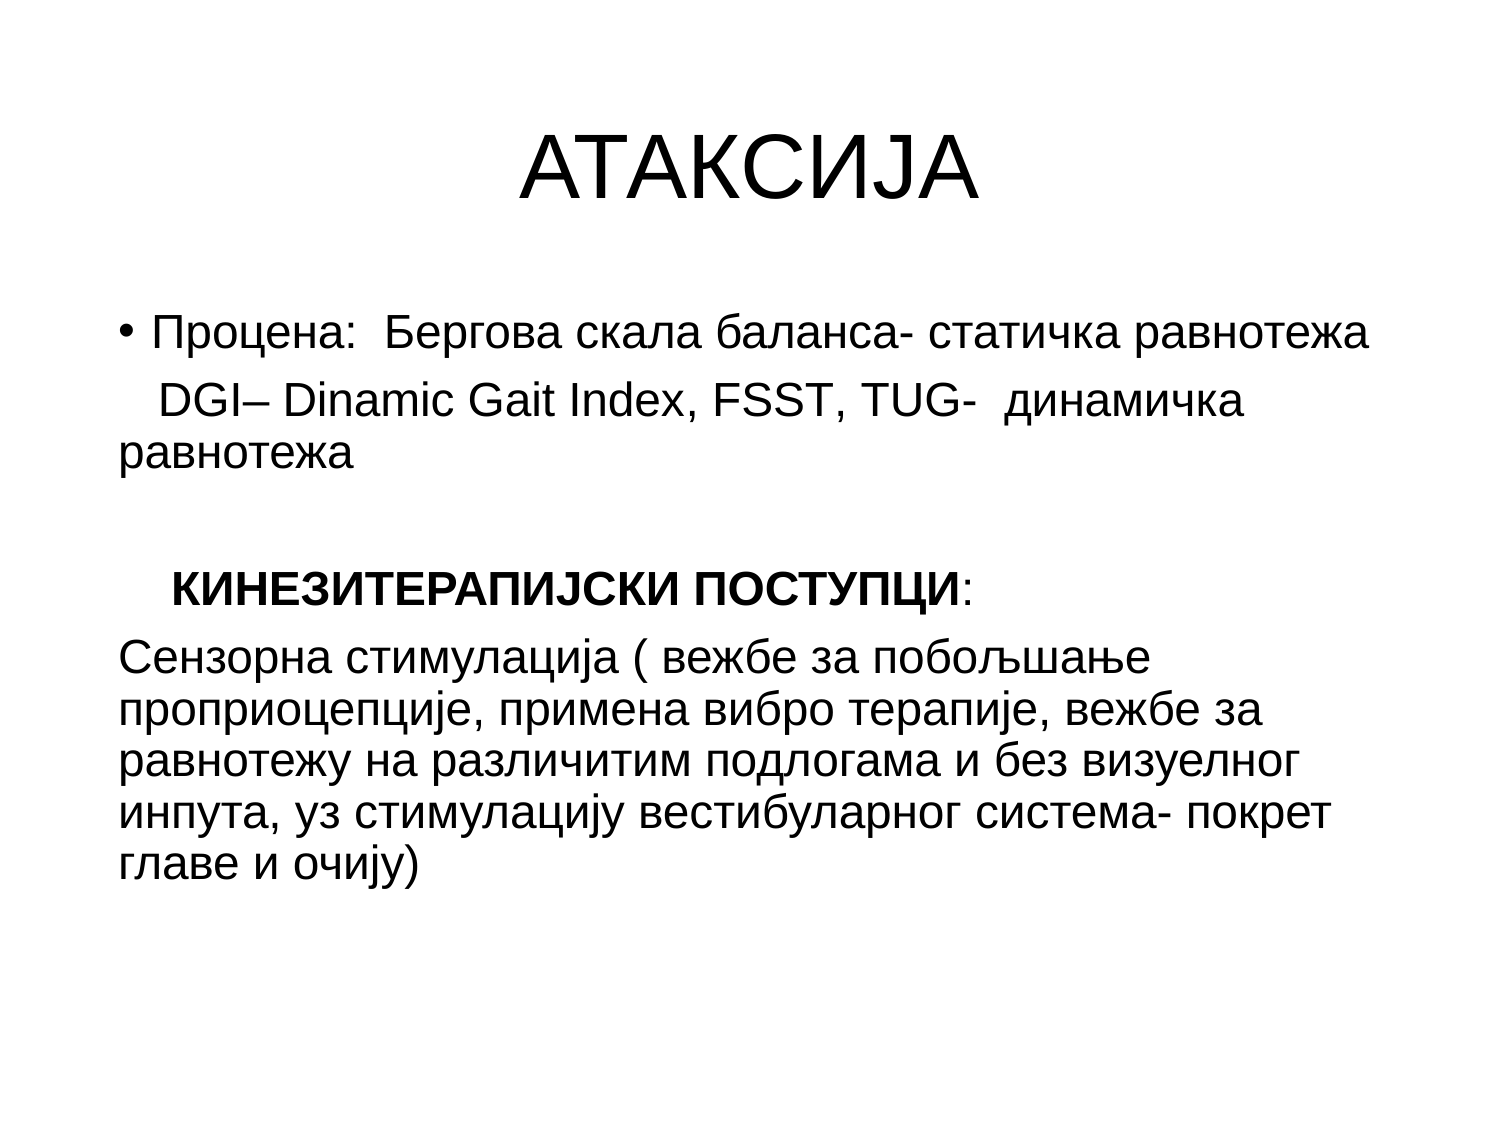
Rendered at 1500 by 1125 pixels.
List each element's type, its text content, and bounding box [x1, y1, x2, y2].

title АТАКСИЈА [103, 59, 1397, 278]
list Процена: Бергова скала баланса- статичка равнотежа DGI– Dinamic Gait Index, FSST, TUG- динамичка равнотежа КИНЕЗИТЕРАПИЈСКИ ПОСТУПЦИ: Сензорна стимулација ( вежбе за побољшање проприоцепције, примена вибро терапије, вежбе за равнотежу на различитим подлогама и без визуелног инпута, уз стимулацију вестибуларног система- покрет главе и очију) [103, 299, 1397, 1014]
